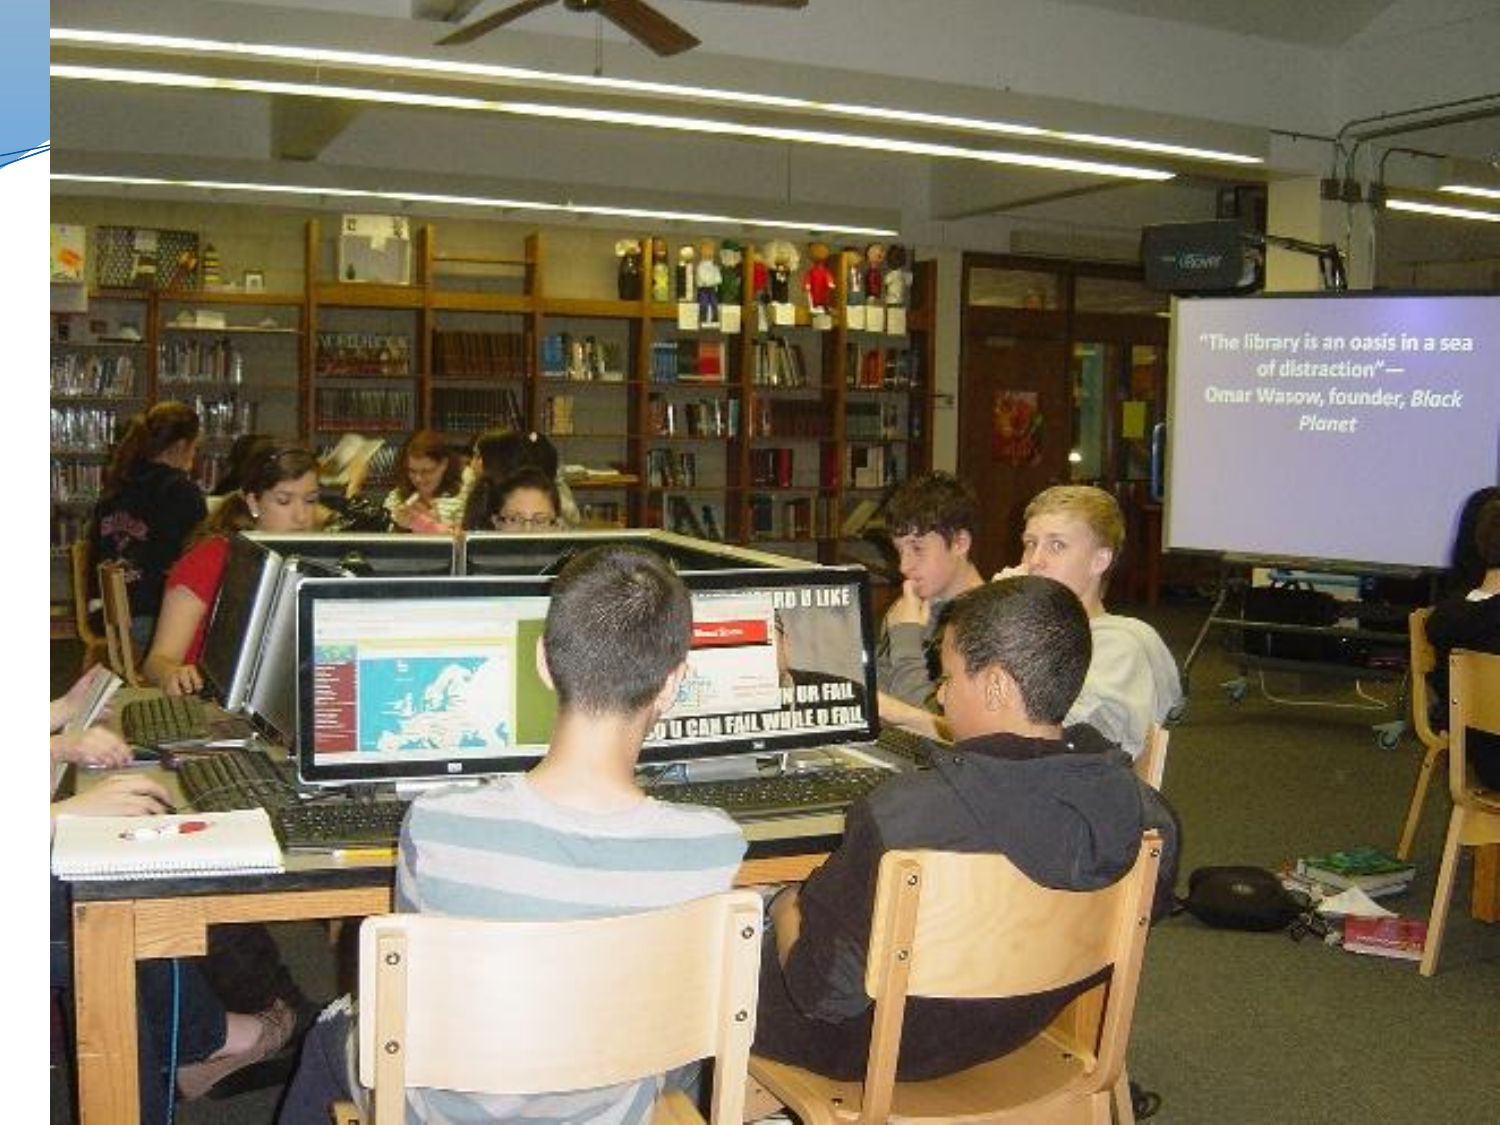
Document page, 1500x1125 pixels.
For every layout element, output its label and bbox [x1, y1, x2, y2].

text_box [50, 0, 1500, 1125]
